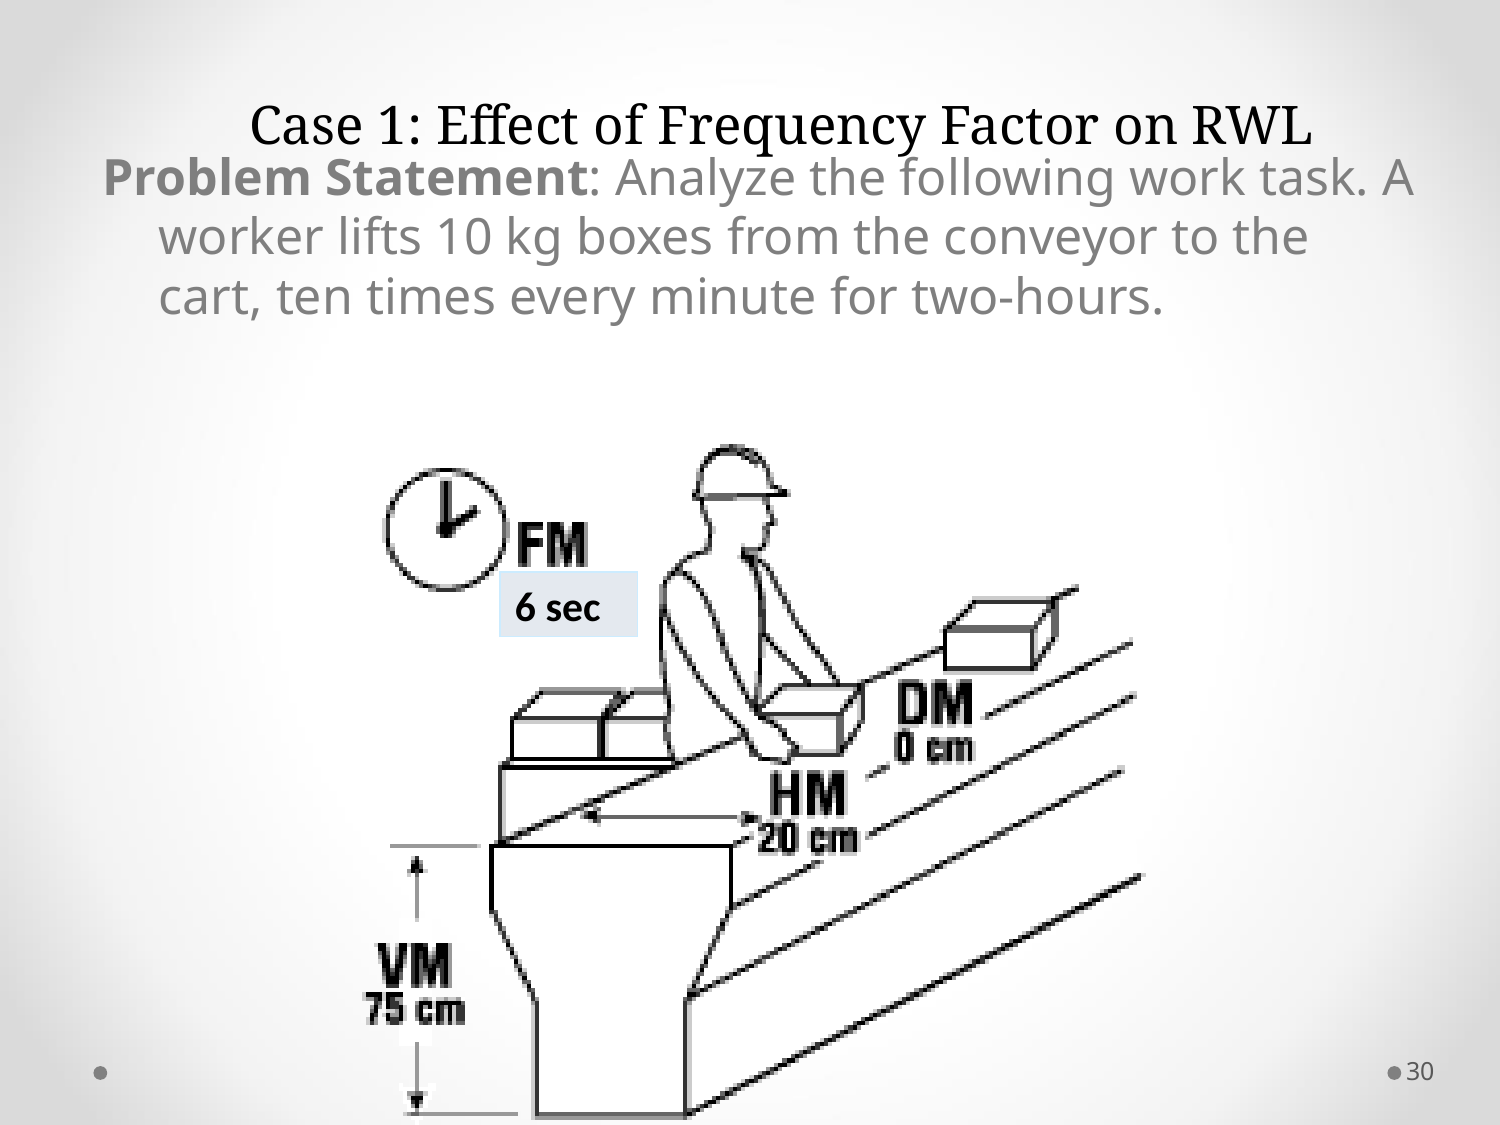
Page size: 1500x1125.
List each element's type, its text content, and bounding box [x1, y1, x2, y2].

list Problem Statement: Analyze the following work task. A worker lifts 10 kg boxes from the conveyor to the cart, ten times every minute for two-hours. [87, 137, 1438, 1113]
slide_number 30 [1401, 1042, 1494, 1103]
title Case 1: Effect of Frequency Factor on RWL [62, 62, 1500, 163]
picture [0, 0, 1500, 1125]
